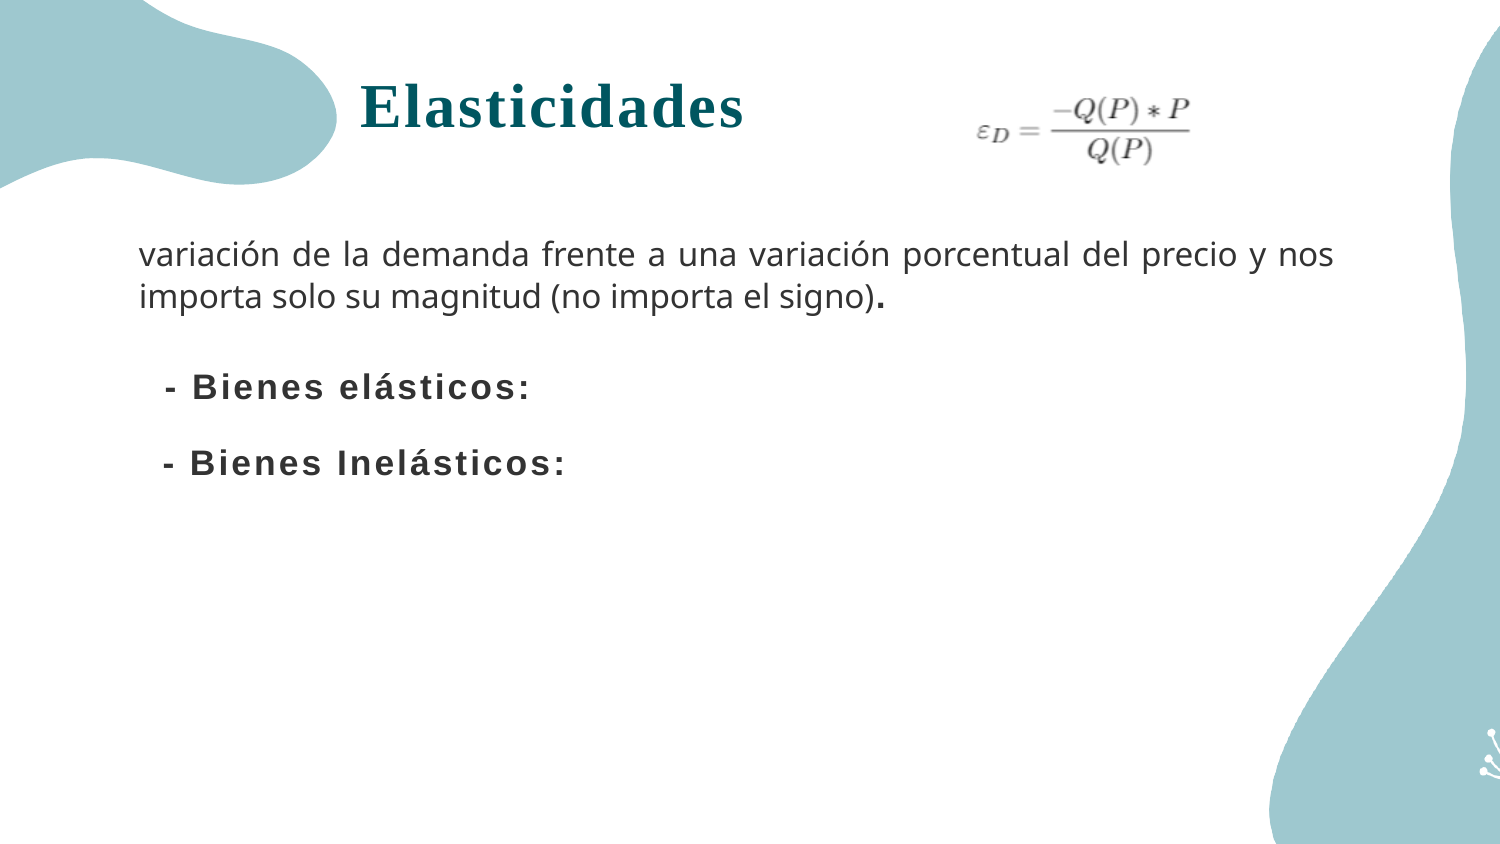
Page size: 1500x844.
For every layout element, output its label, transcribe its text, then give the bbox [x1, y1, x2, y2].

text_box [1269, 24, 1500, 844]
picture [916, 77, 1270, 208]
title Elasticidades [358, 63, 751, 207]
text_box [0, 0, 337, 189]
